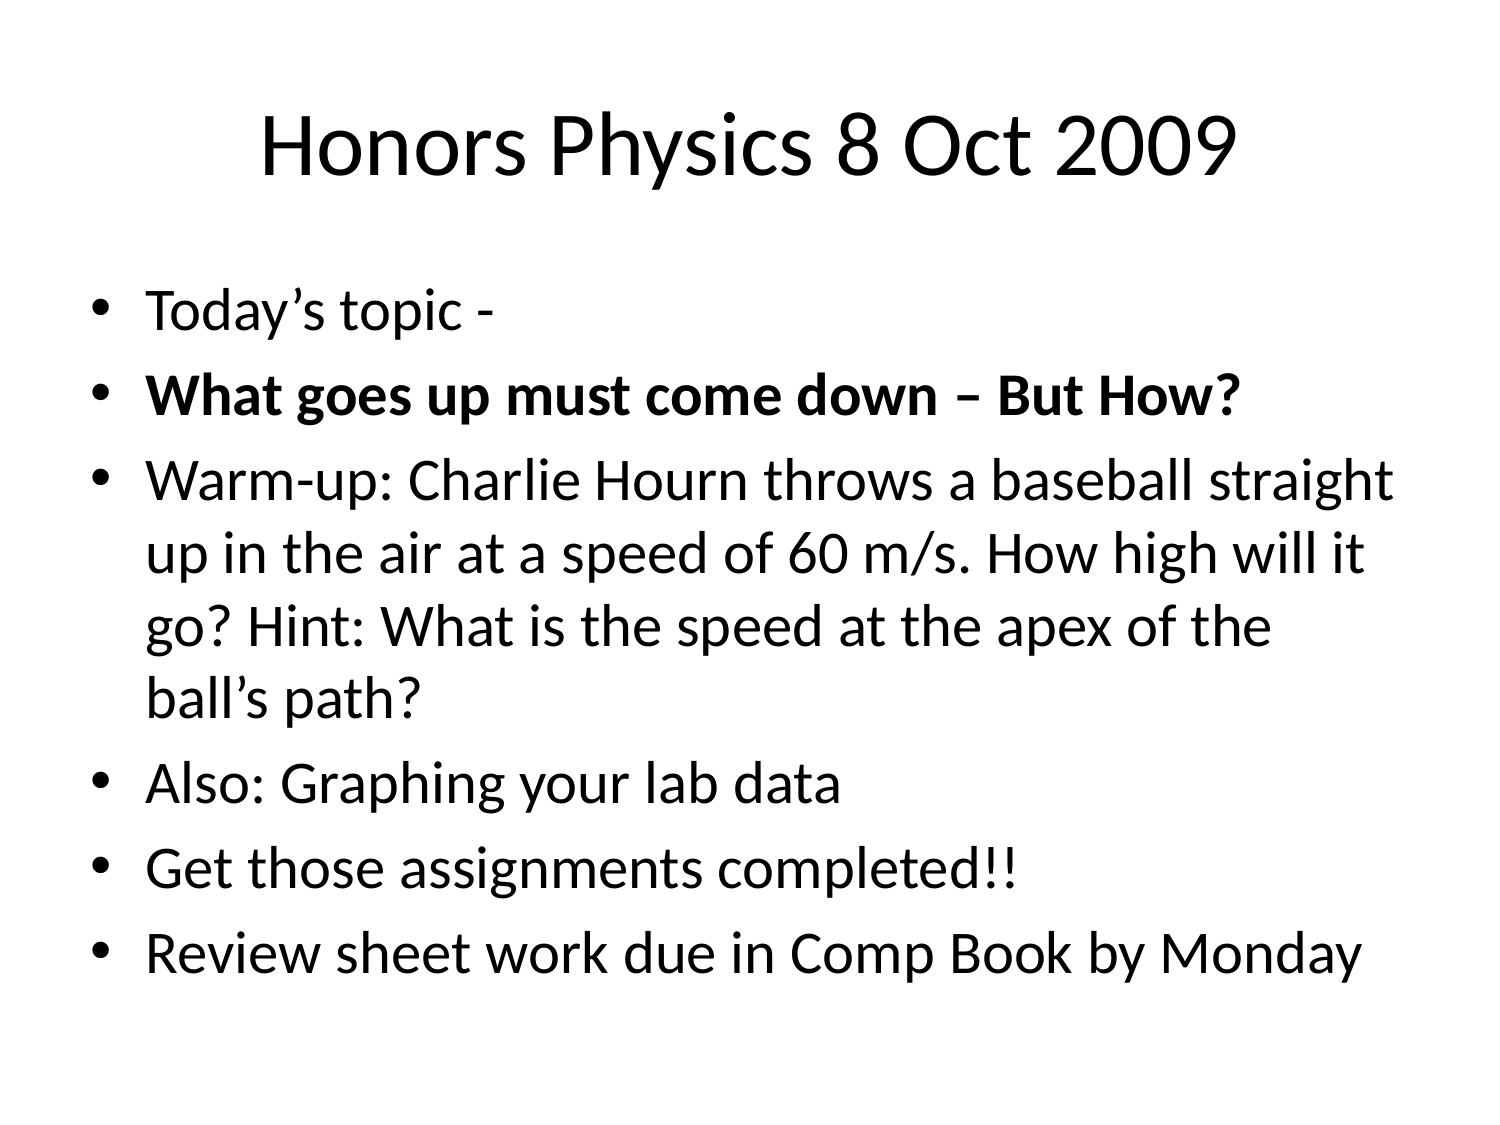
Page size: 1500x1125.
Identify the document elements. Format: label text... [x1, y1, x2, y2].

title Honors Physics 8 Oct 2009 [75, 45, 1425, 233]
list Today’s topic - What goes up must come down – But How? Warm-up: Charlie Hourn throws a baseball straight up in the air at a speed of 60 m/s. How high will it go? Hint: What is the speed at the apex of the ball’s path? Also: Graphing your lab data Get those assignments completed!! Review sheet work due in Comp Book by Monday [75, 262, 1425, 1005]
